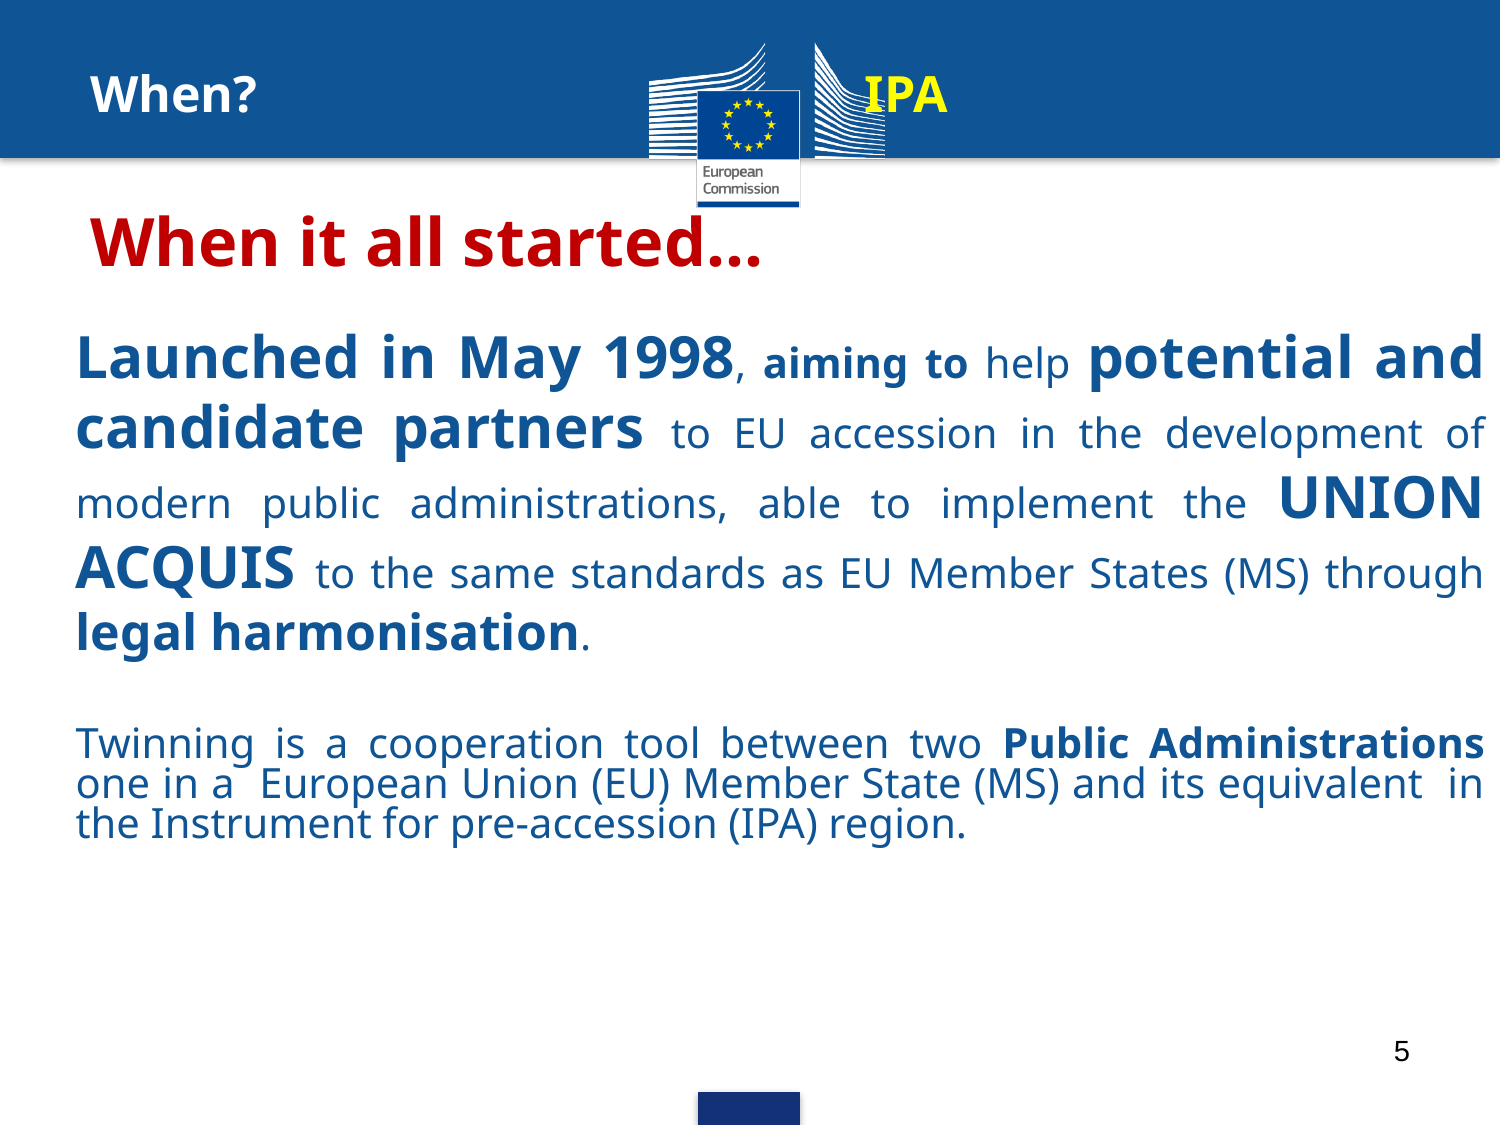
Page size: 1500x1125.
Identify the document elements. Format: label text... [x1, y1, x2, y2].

text_box When? IPA [74, 0, 1425, 185]
list Launched in May 1998, aiming to help potential and candidate partners to EU accession in the development of modern public administrations, able to implement the UNION ACQUIS to the same standards as EU Member States (MS) through legal harmonisation. Twinning is a cooperation tool between two Public Administrations one in a European Union (EU) Member State (MS) and its equivalent in the Instrument for pre-accession (IPA) region. [4, 312, 1500, 1088]
slide_number 5 [1074, 1024, 1425, 1103]
title When it all started… [75, 185, 1425, 312]
